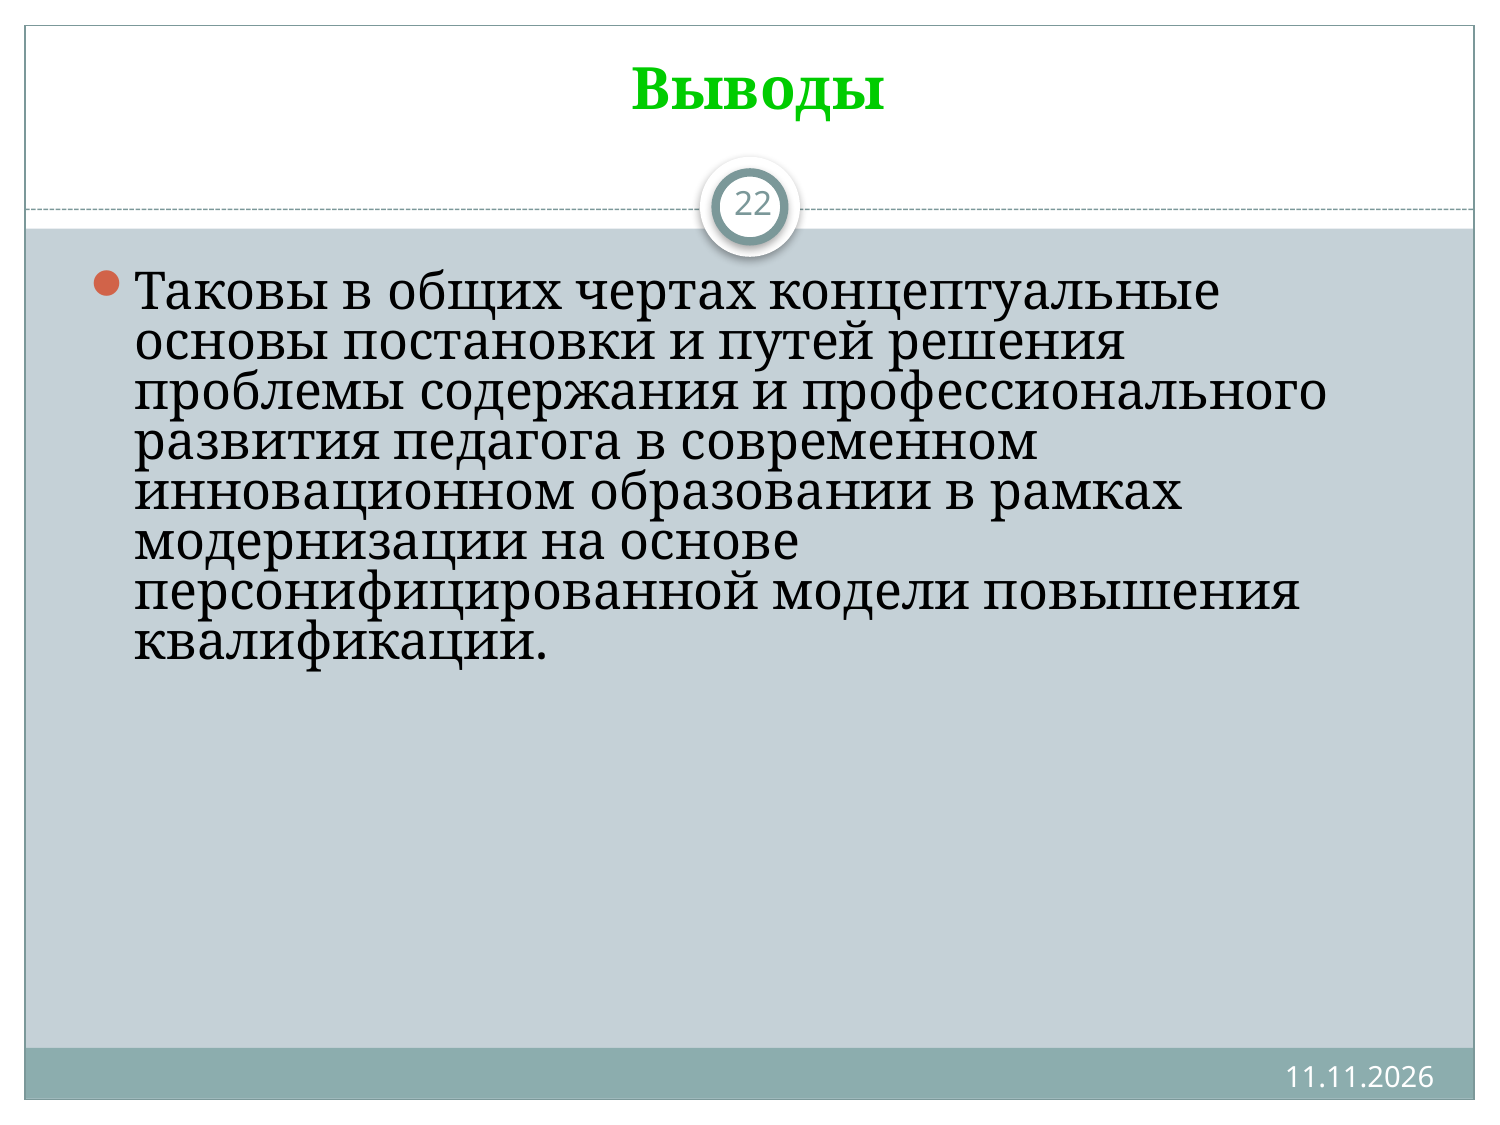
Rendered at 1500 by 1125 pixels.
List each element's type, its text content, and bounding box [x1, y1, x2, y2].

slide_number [950, 1050, 1450, 1111]
slide_number 22 [715, 168, 791, 241]
title Выводы [58, 58, 1459, 129]
list Таковы в общих чертах концептуальные основы постановки и путей решения проблемы содержания и профессионального развития педагога в современном инновационном образовании в рамках модернизации на основе персонифицированной модели повышения квалификации. [75, 262, 1425, 1094]
